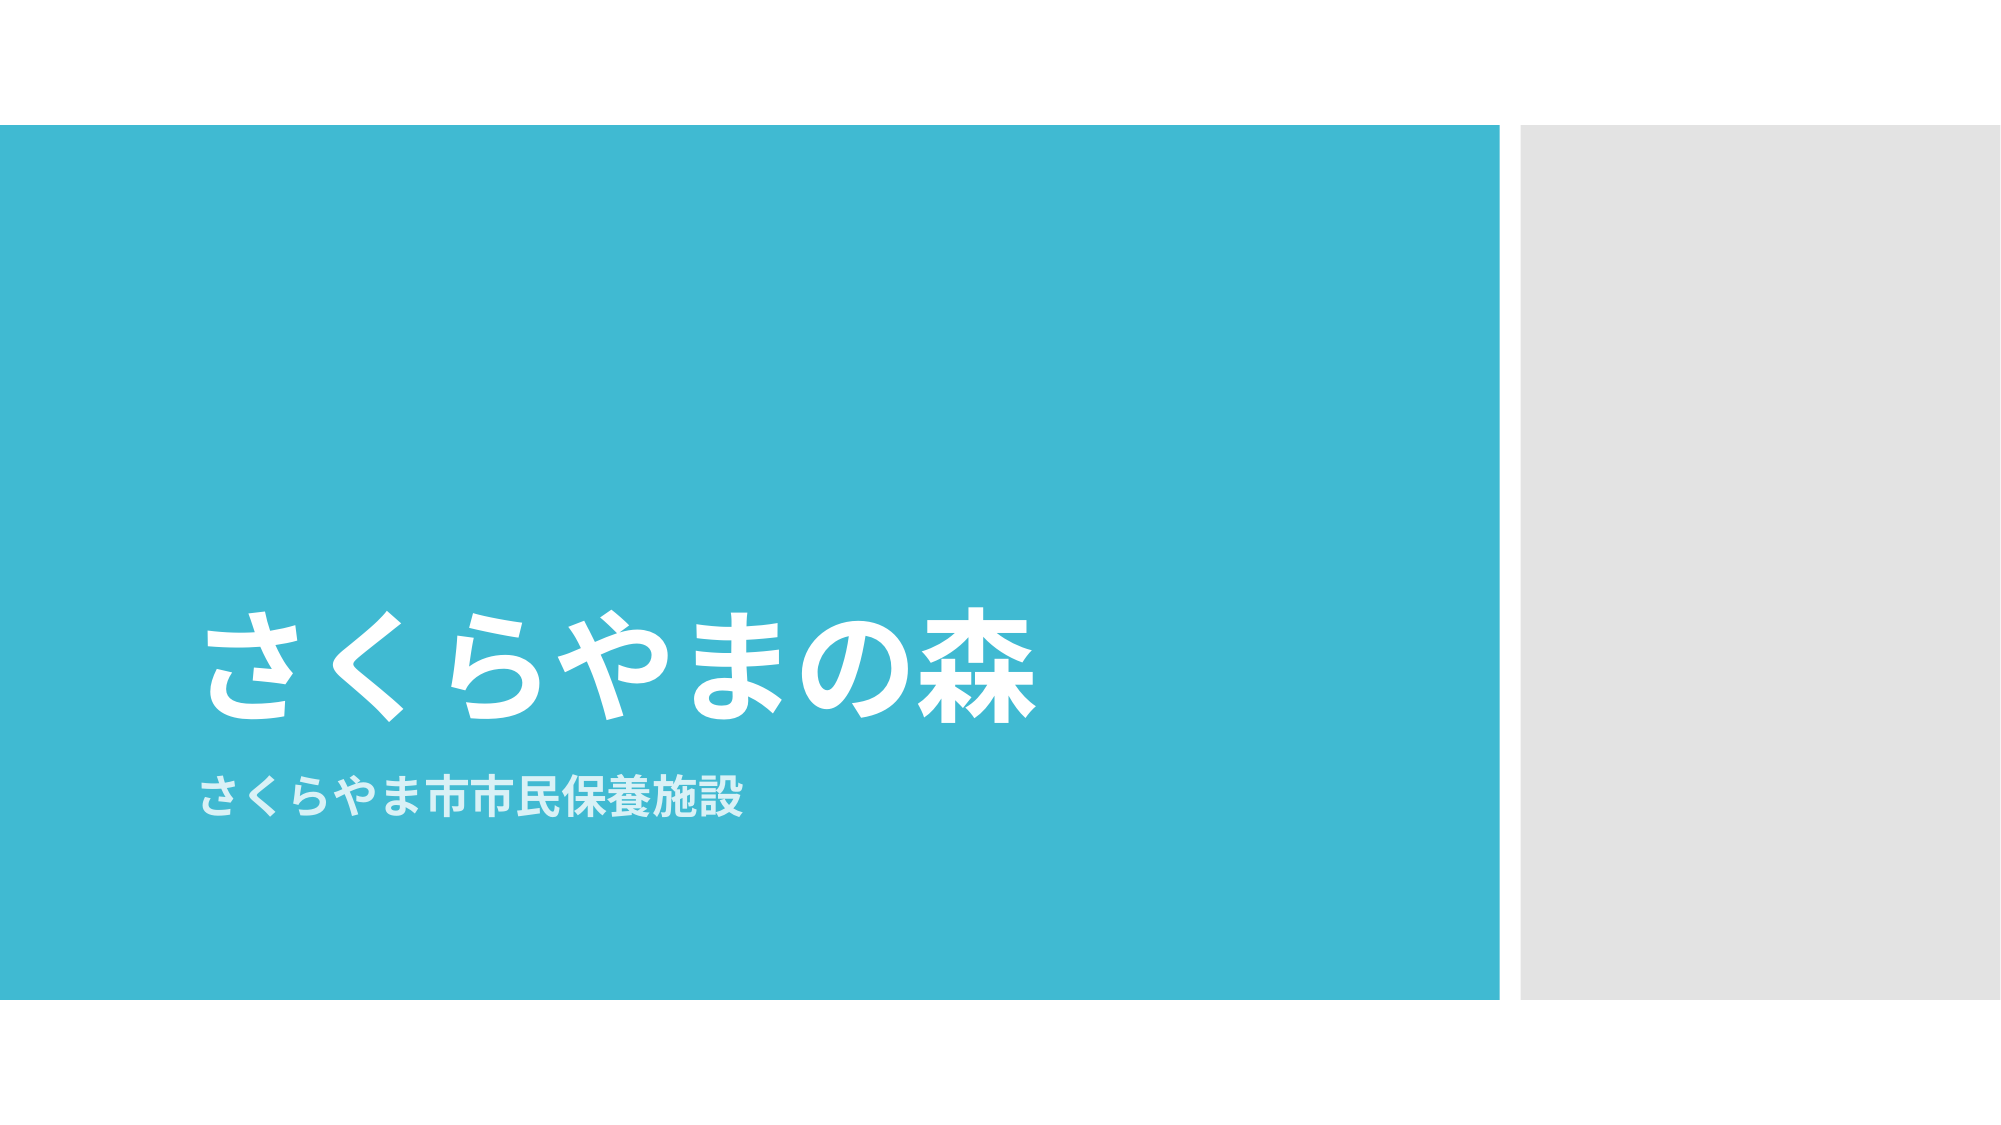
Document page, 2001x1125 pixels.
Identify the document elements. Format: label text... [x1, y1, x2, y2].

subtitle さくらやま市市民保養施設 [180, 766, 1381, 917]
title さくらやまの森 [175, 213, 1376, 747]
